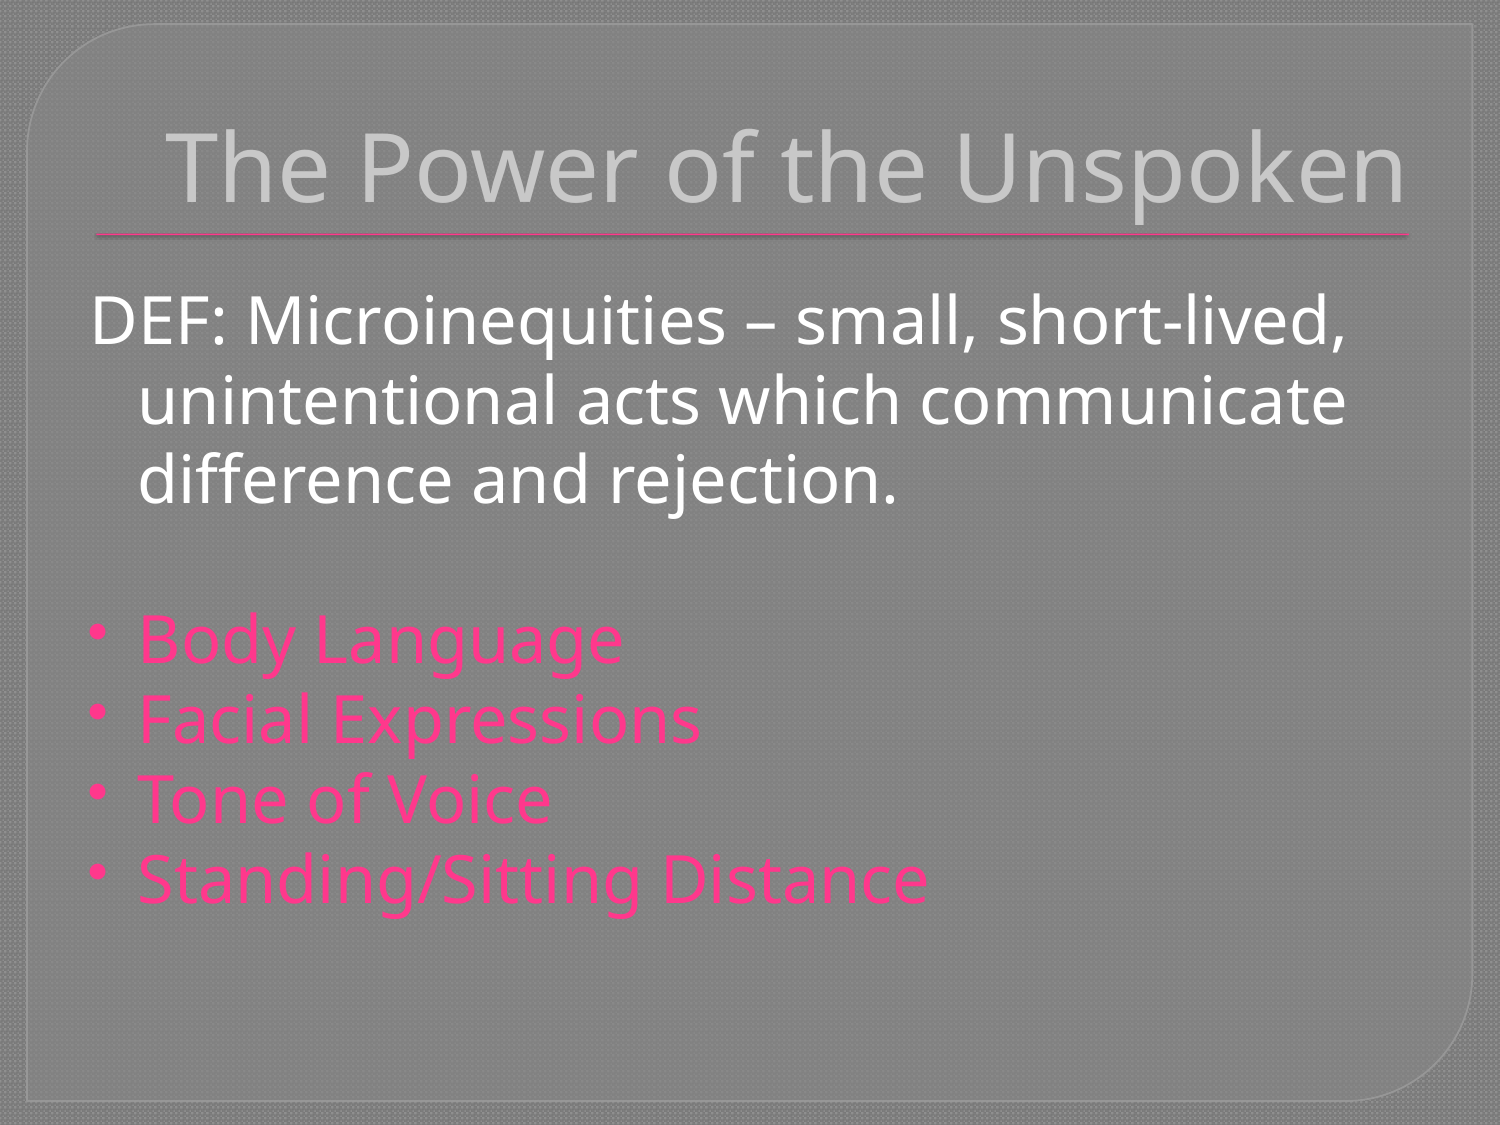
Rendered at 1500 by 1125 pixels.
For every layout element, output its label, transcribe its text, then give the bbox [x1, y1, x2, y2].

list DEF: Microinequities – small, short-lived, unintentional acts which communicate difference and rejection. Body Language Facial Expressions Tone of Voice Standing/Sitting Distance [75, 270, 1425, 1013]
title The Power of the Unspoken [75, 41, 1425, 230]
